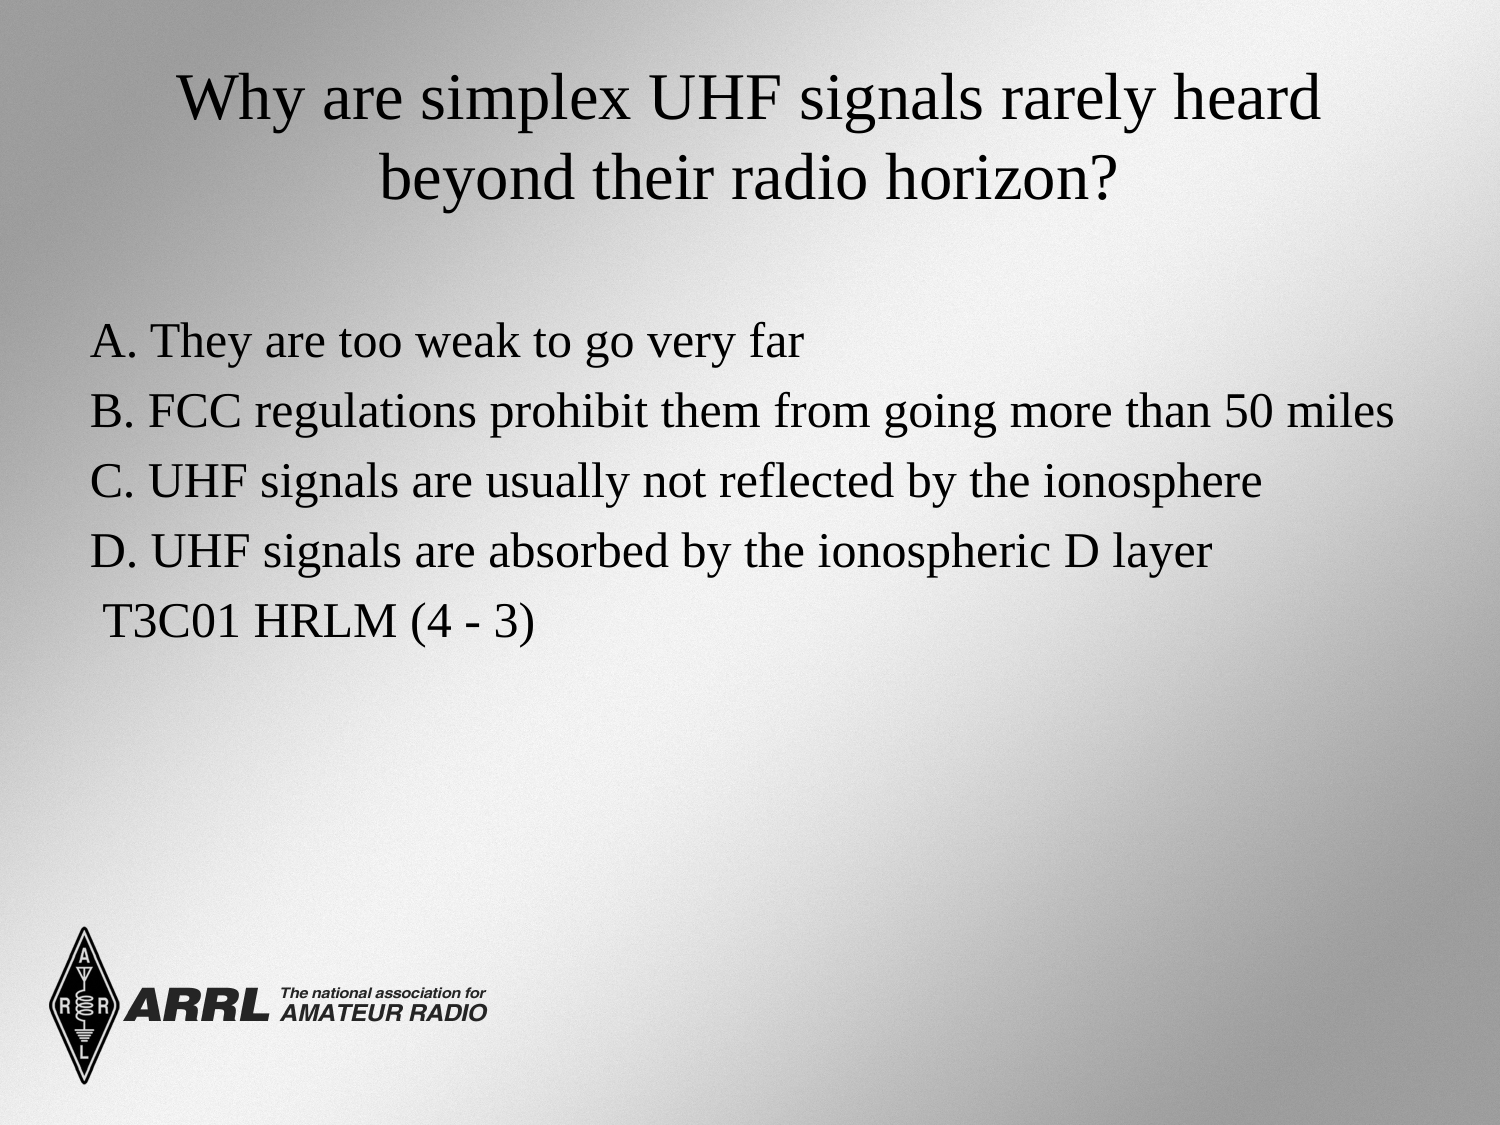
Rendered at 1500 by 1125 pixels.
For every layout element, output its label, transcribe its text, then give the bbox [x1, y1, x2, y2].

picture [0, 0, 1500, 1125]
list A. They are too weak to go very far B. FCC regulations prohibit them from going more than 50 miles C. UHF signals are usually not reflected by the ionosphere D. UHF signals are absorbed by the ionospheric D layer T3C01 HRLM (4 - 3) [75, 299, 1425, 1005]
title Why are simplex UHF signals rarely heard beyond their radio horizon? [75, 45, 1425, 233]
